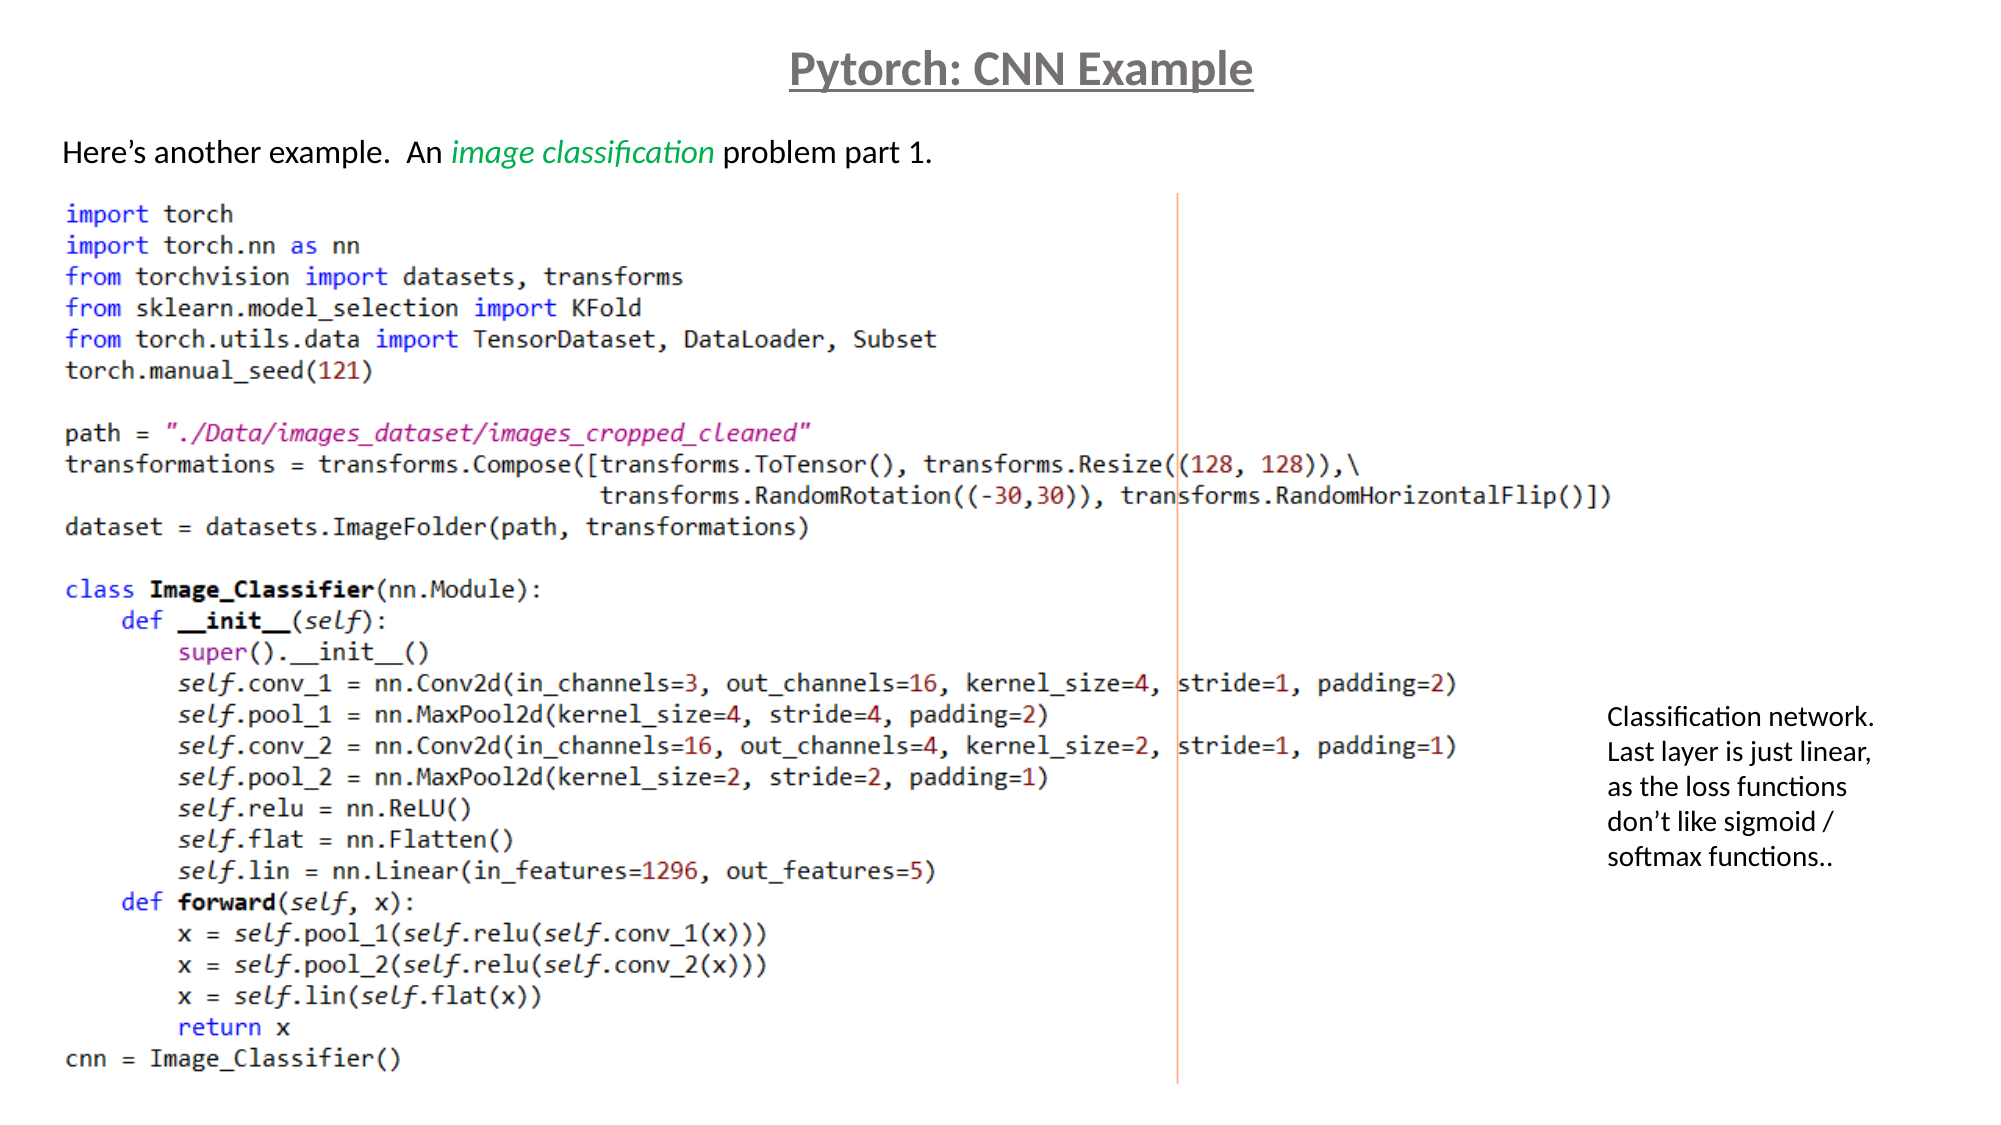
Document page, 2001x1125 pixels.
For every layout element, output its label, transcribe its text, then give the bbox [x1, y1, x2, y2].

text_box Here’s another example. An image classification problem part 1. [47, 122, 1079, 178]
picture [62, 193, 1618, 1085]
text_box Pytorch: CNN Example [774, 28, 1270, 104]
text_box Classification network. Last layer is just linear, as the loss functions don’t like sigmoid / softmax functions.. [1618, 690, 1918, 880]
